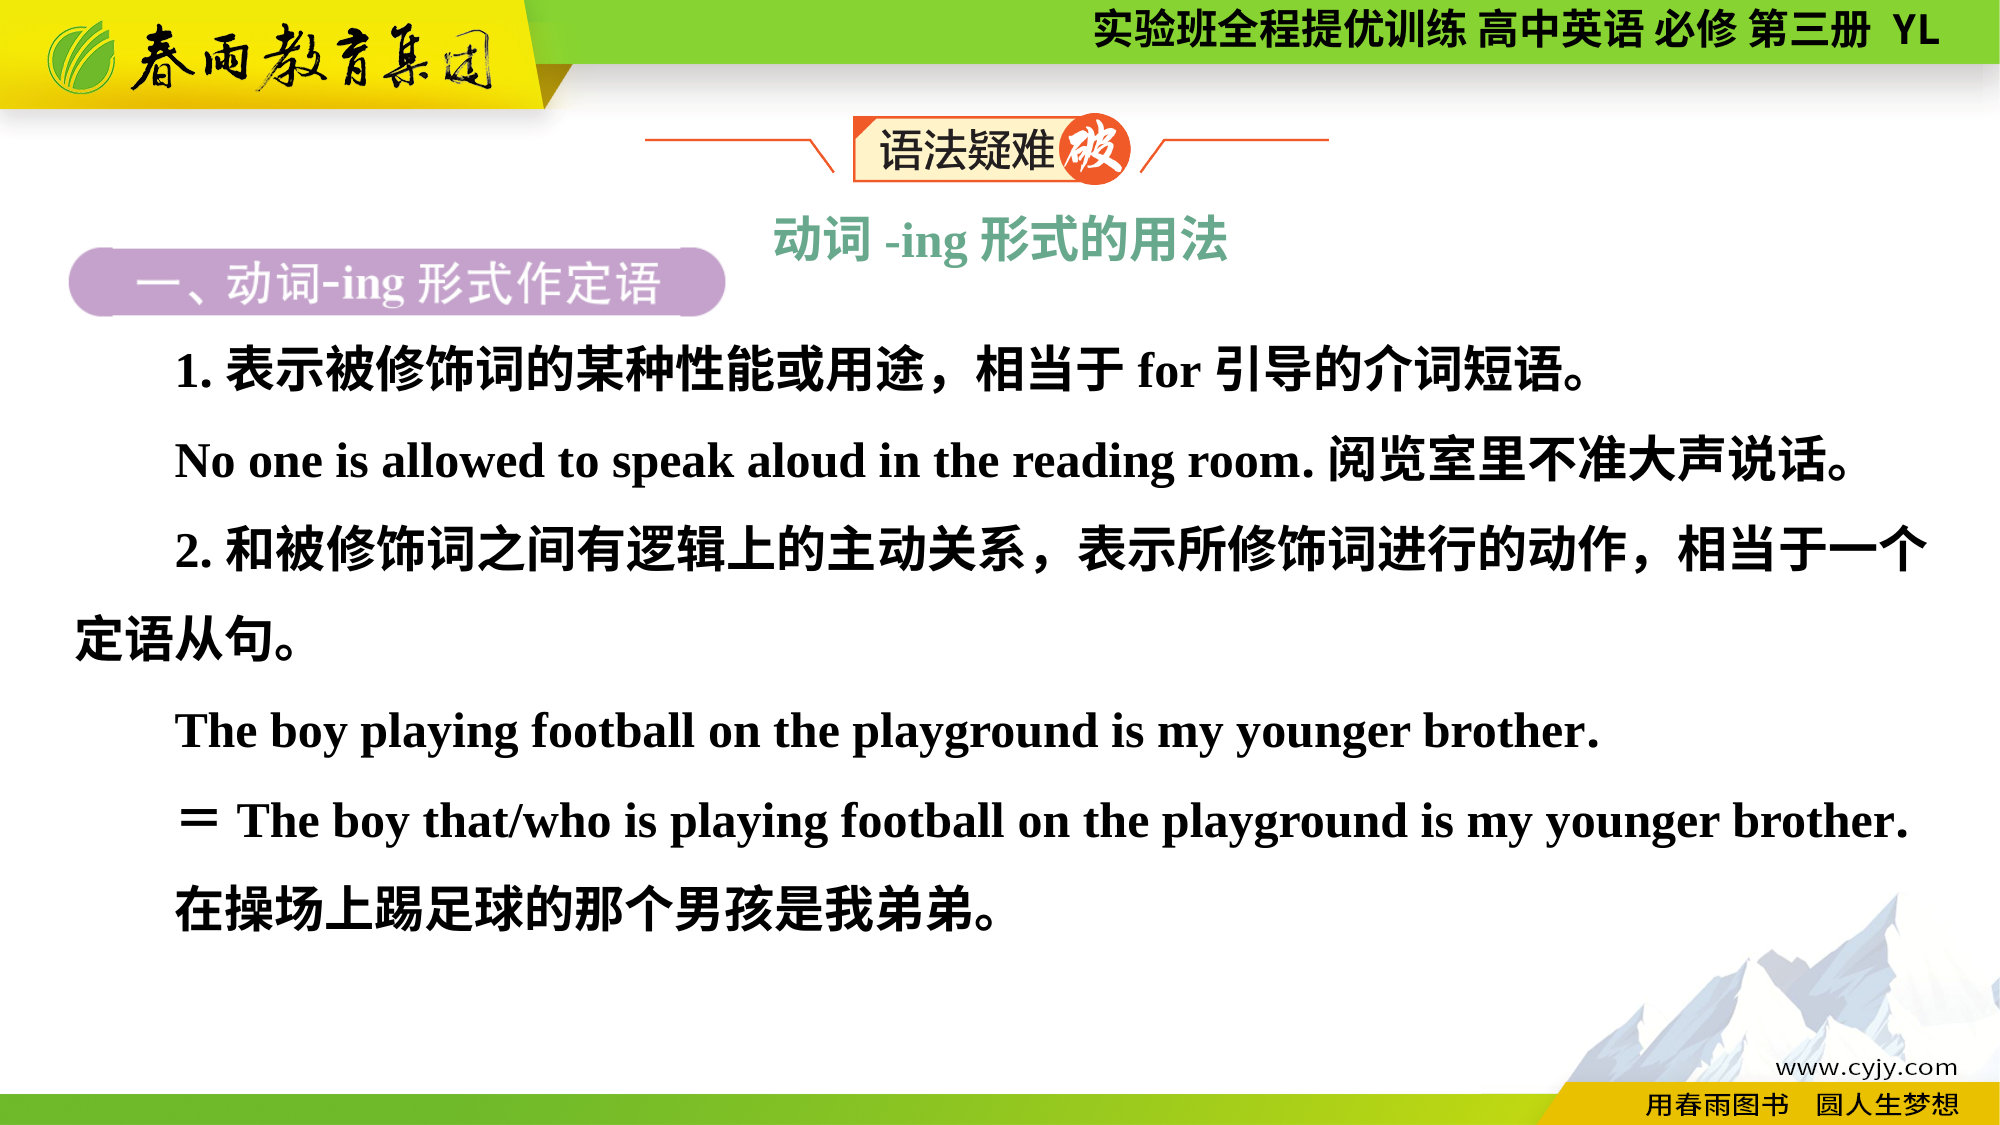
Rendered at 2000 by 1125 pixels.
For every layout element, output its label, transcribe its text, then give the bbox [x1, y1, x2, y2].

picture [0, 0, 2000, 1125]
list 动词-ing形式的用法 1.表示被修饰词的某种性能或用途，相当于for引导的介词短语。 No one is allowed to speak aloud in the reading room.阅览室里不准大声说话。 2.和被修饰词之间有逻辑上的主动关系，表示所修饰词进行的动作，相当于一个定语从句。 The boy playing football on the playground is my younger brother. ＝The boy that/who is playing football on the playground is my younger brother. 在操场上踢足球的那个男孩是我弟弟。 [59, 170, 1944, 953]
